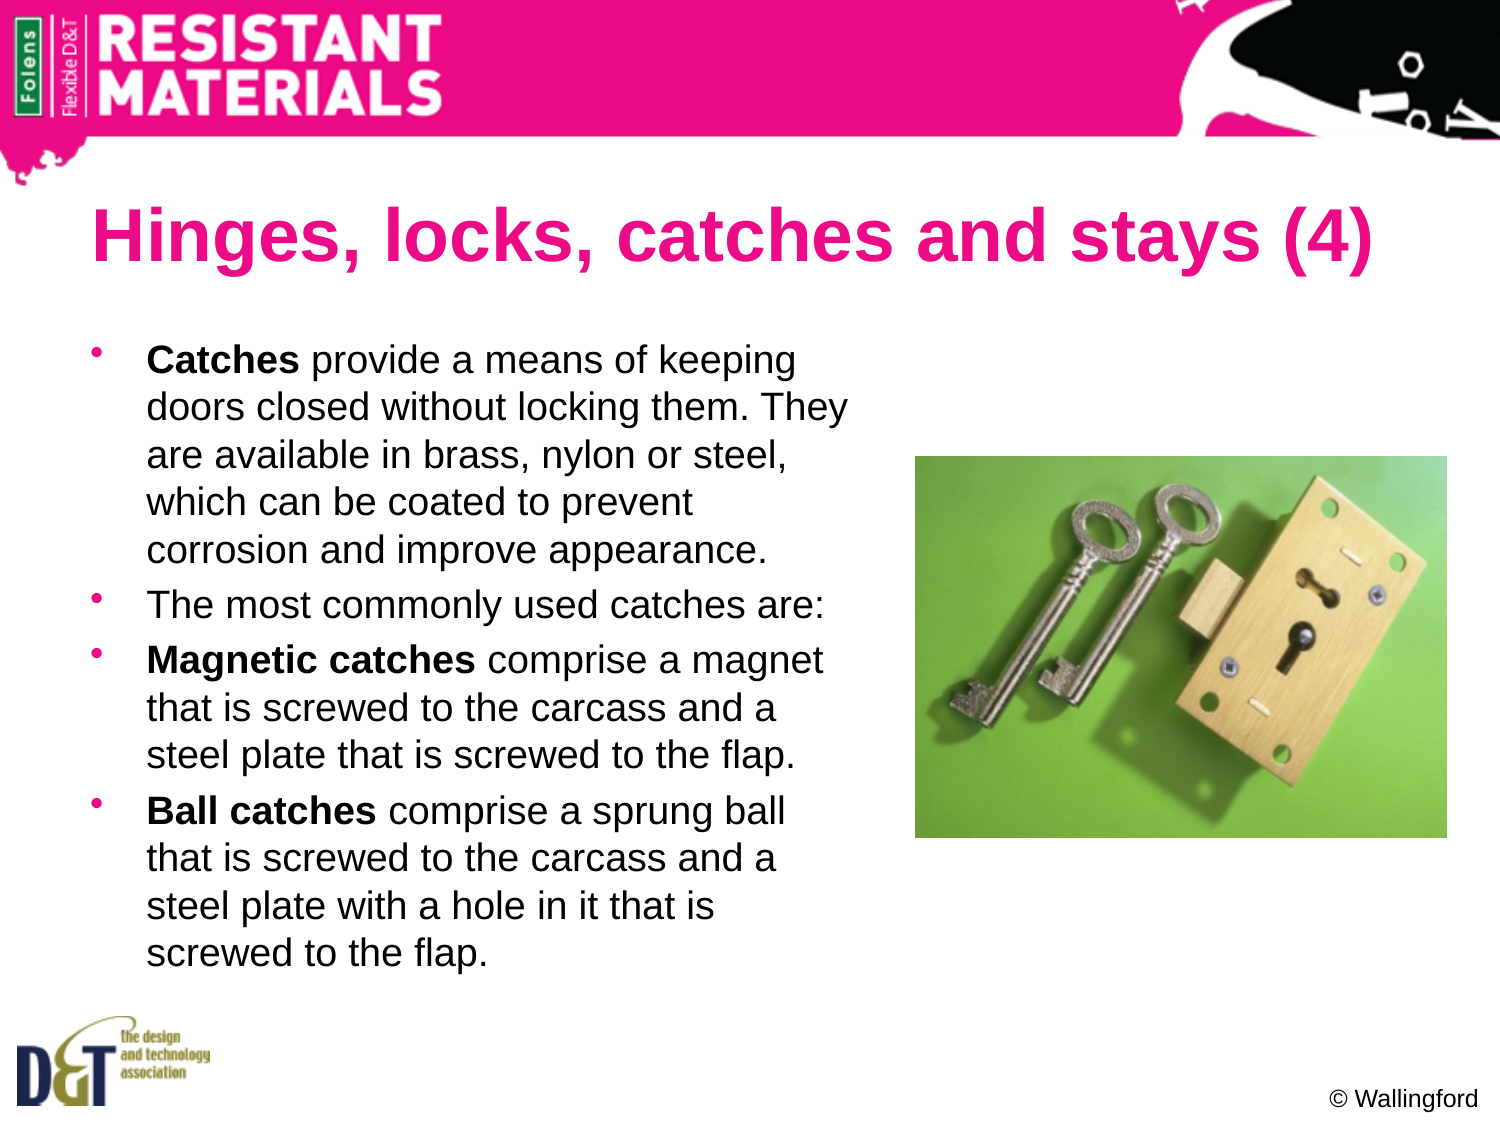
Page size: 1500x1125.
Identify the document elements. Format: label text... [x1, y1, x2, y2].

text_box © Wallingford [1257, 1074, 1495, 1125]
picture [0, 0, 1500, 1125]
list Catches provide a means of keeping doors closed without locking them. They are available in brass, nylon or steel, which can be coated to prevent corrosion and improve appearance. The most commonly used catches are: Magnetic catches comprise a magnet that is screwed to the carcass and a steel plate that is screwed to the flap. Ball catches comprise a sprung ball that is screwed to the carcass and a steel plate with a hole in it that is screwed to the flap. [75, 326, 869, 1005]
title Hinges, locks, catches and stays (4) [76, 160, 1427, 301]
